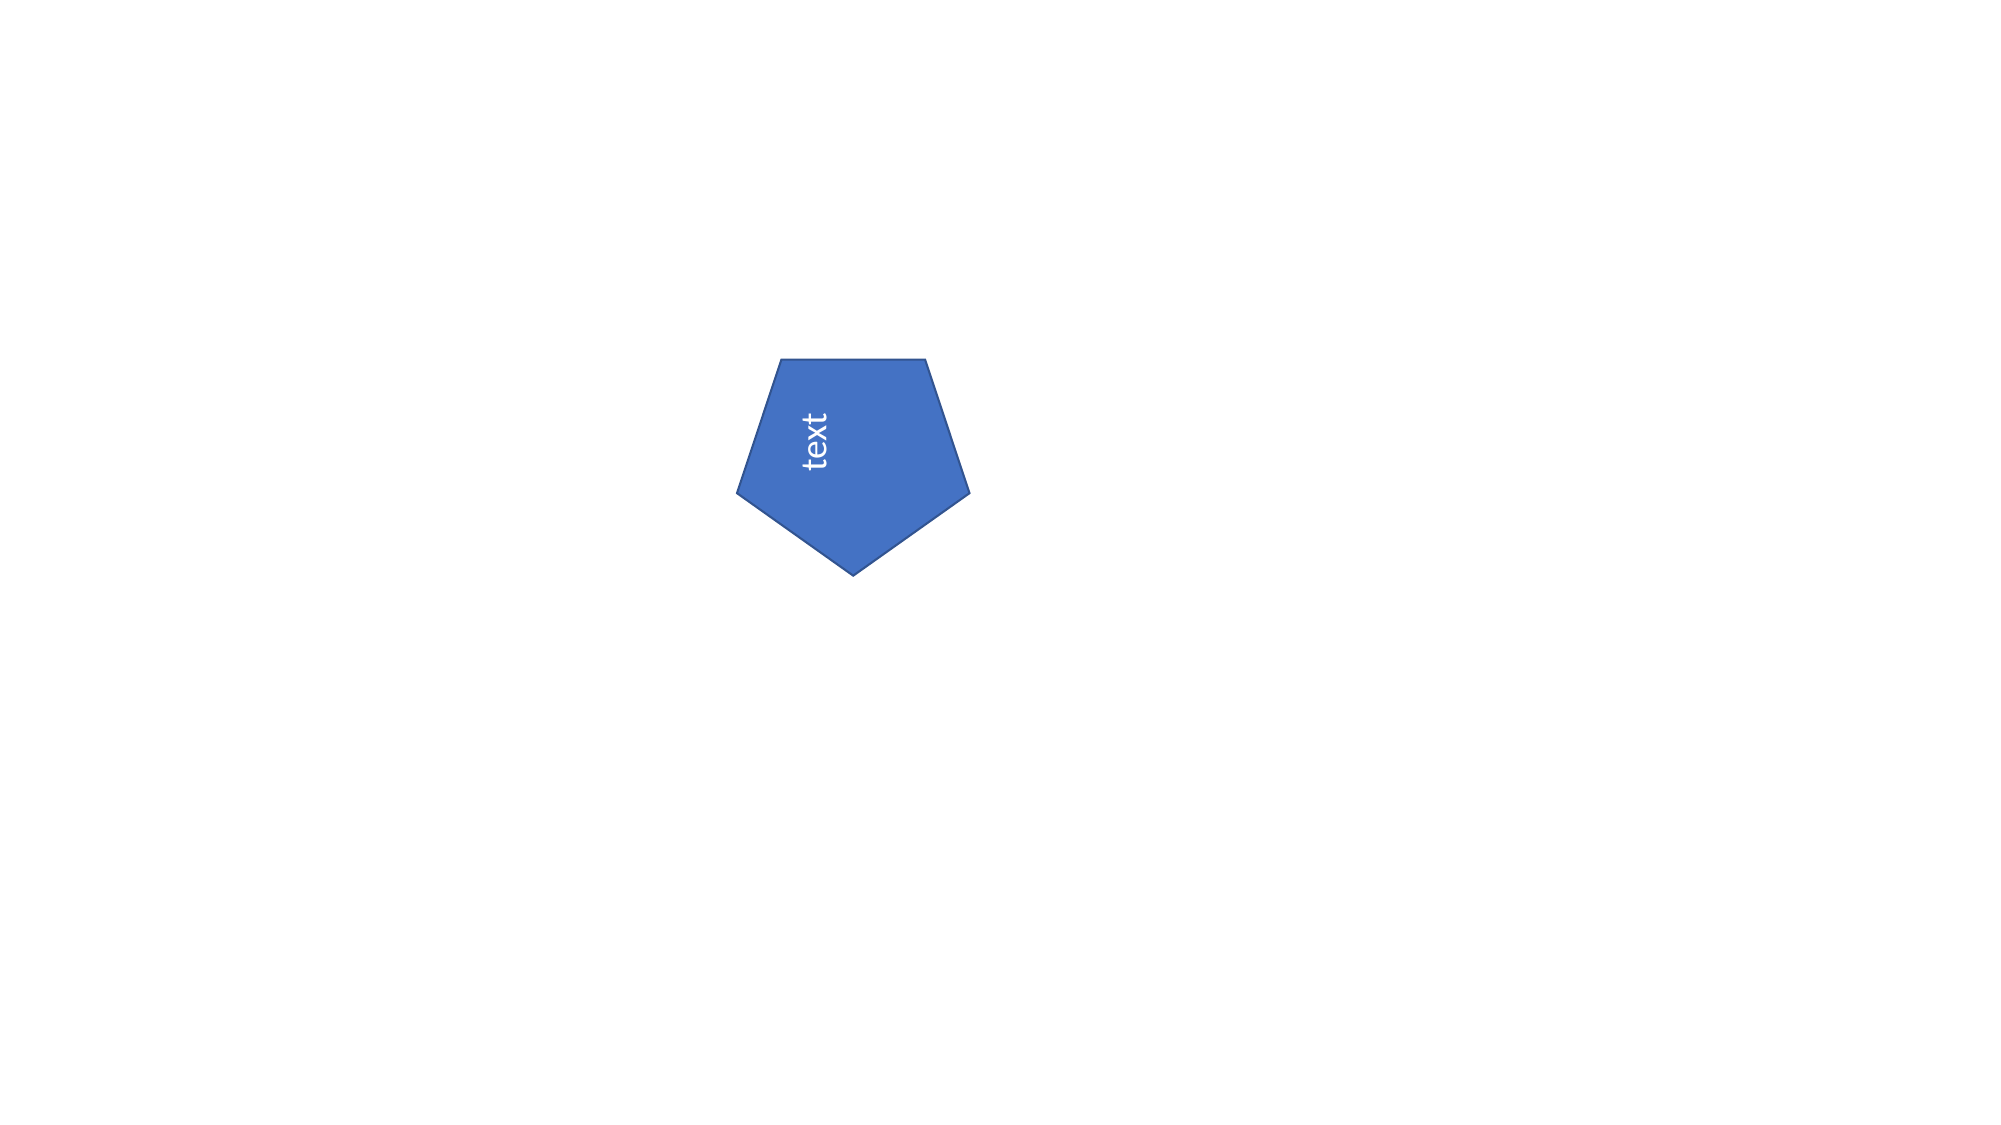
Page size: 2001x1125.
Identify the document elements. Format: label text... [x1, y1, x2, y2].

text_box text [735, 358, 971, 577]
